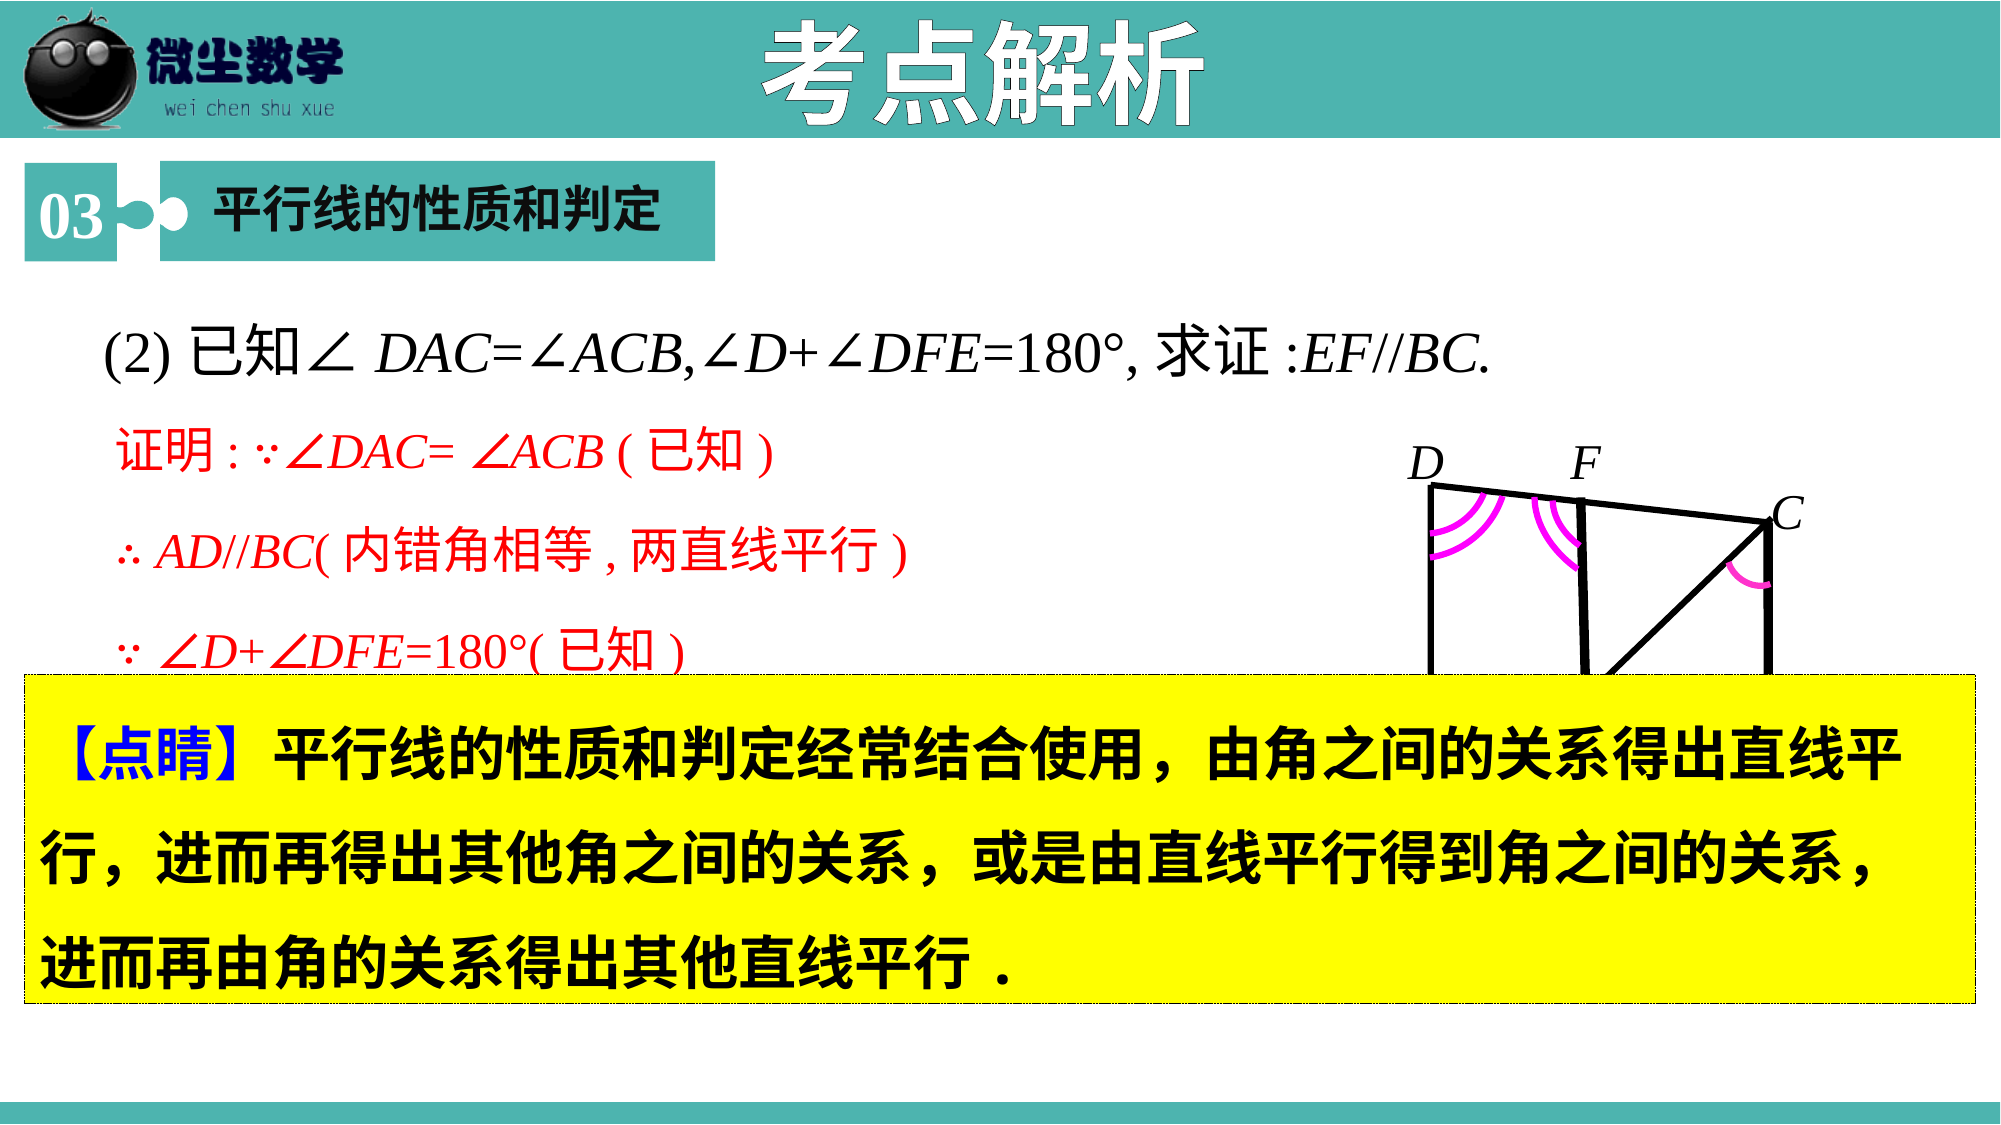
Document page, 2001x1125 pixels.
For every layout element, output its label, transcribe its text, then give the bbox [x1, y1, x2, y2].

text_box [1403, 480, 1496, 563]
text_box [1728, 561, 1771, 586]
text_box C [1755, 472, 1819, 548]
text_box (2)已知∠DAC=∠ACB,∠D+∠DFE=180°,求证:EF//BC. [89, 271, 1769, 392]
text_box 考点解析 [742, 0, 1223, 146]
picture [0, 1, 2001, 1124]
text_box 03 [24, 162, 154, 262]
text_box 平行线的性质和判定 [160, 160, 716, 262]
text_box 证明: ∵∠DAC= ∠ACB (已知) ∴ AD//BC(内错角相等,两直线平行) ∵ ∠D+∠DFE=180°(已知) ∴ AD// EF(同旁内角互补,两直线平行) ∴ EF// BC(平行于同一条直线的两条直线互相平行) [99, 392, 1434, 674]
text_box F [1555, 422, 1619, 498]
text_box 【点睛】平行线的性质和判定经常结合使用，由角之间的关系得出直线平行，进而再得出其他角之间的关系，或是由直线平行得到角之间的关系，进而再由角的关系得出其他直线平行. [24, 674, 1976, 1004]
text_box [1531, 482, 1595, 562]
text_box D [1393, 422, 1456, 498]
